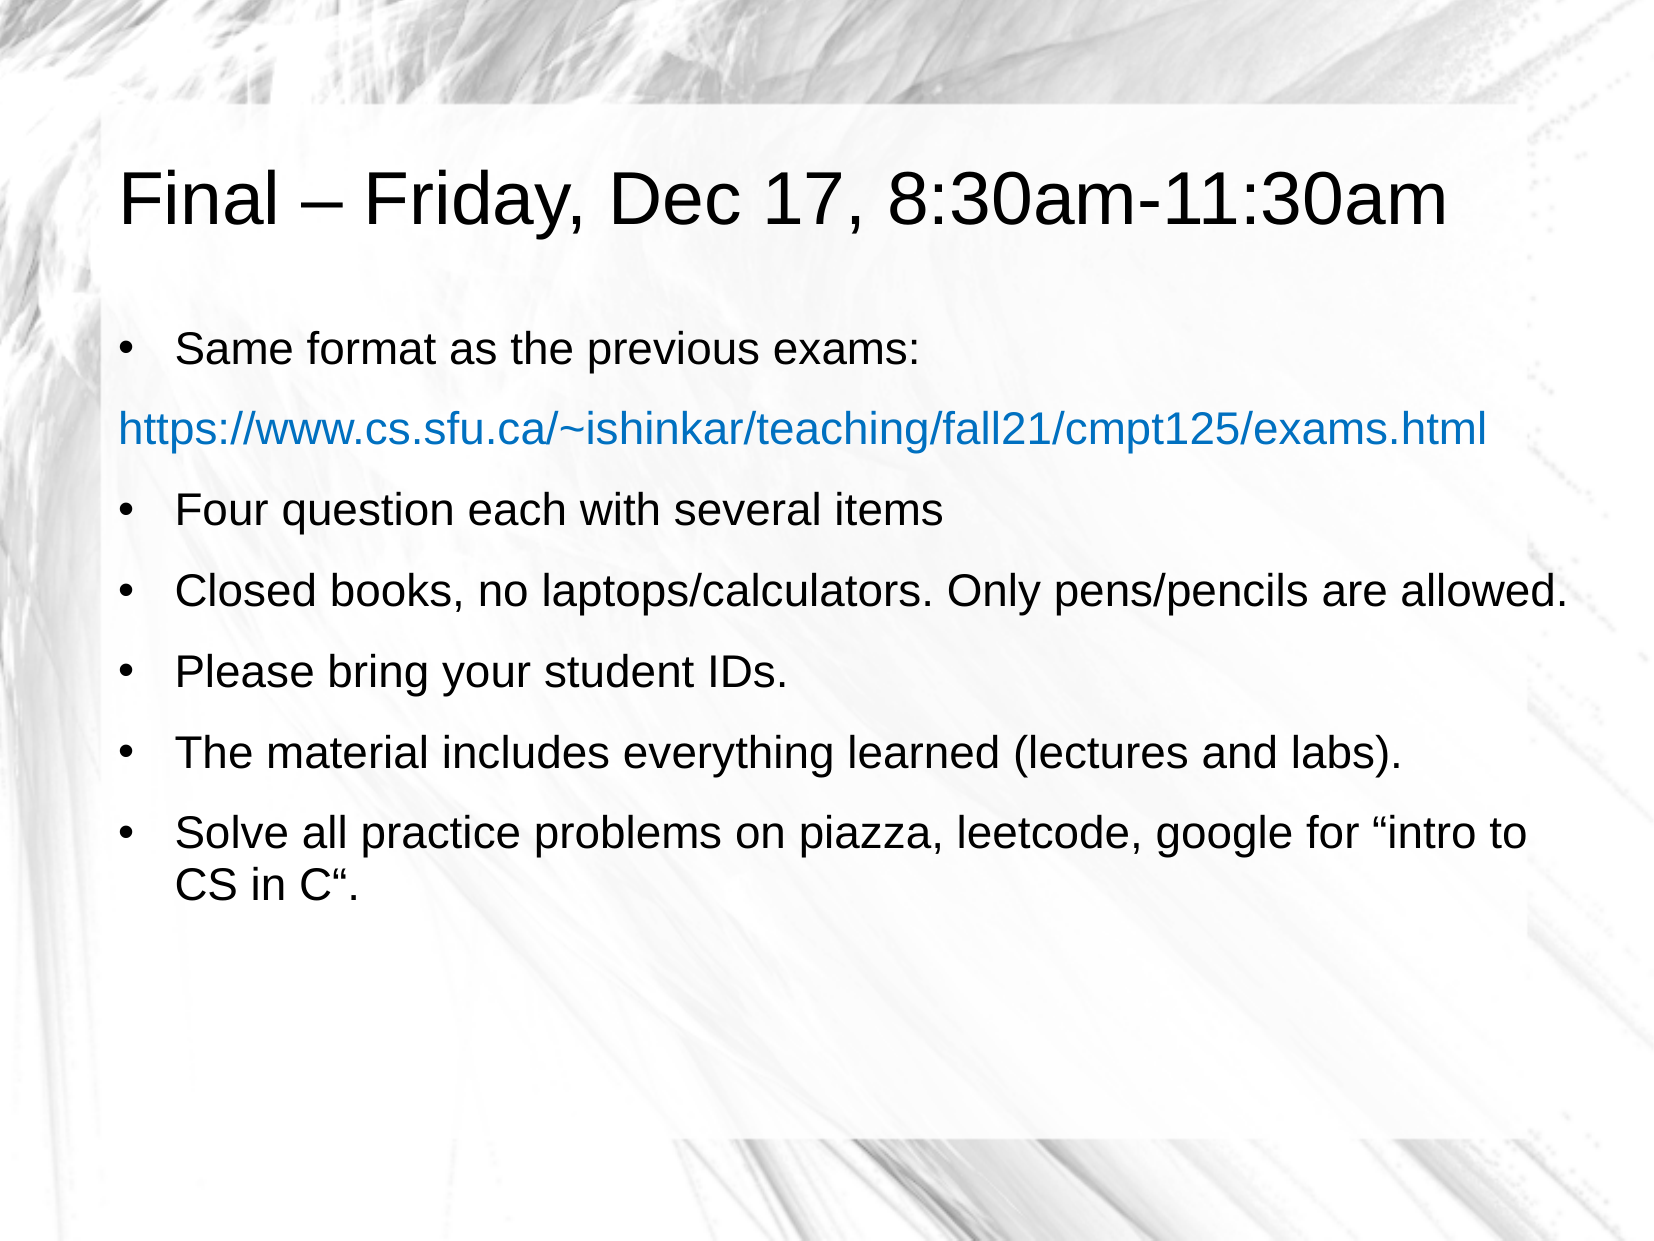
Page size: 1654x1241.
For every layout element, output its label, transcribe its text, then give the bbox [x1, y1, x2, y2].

picture [0, 0, 1654, 1241]
list Same format as the previous exams: https://www.cs.sfu.ca/~ishinkar/teaching/fall21/cmpt125/exams.html Four question each with several items Closed books, no laptops/calculators. Only pens/pencils are allowed. Please bring your student IDs. The material includes everything learned (lectures and labs). Solve all practice problems on piazza, leetcode, google for “intro to CS in C“. [118, 319, 1571, 1109]
title Final – Friday, Dec 17, 8:30am-11:30am [118, 93, 1506, 299]
